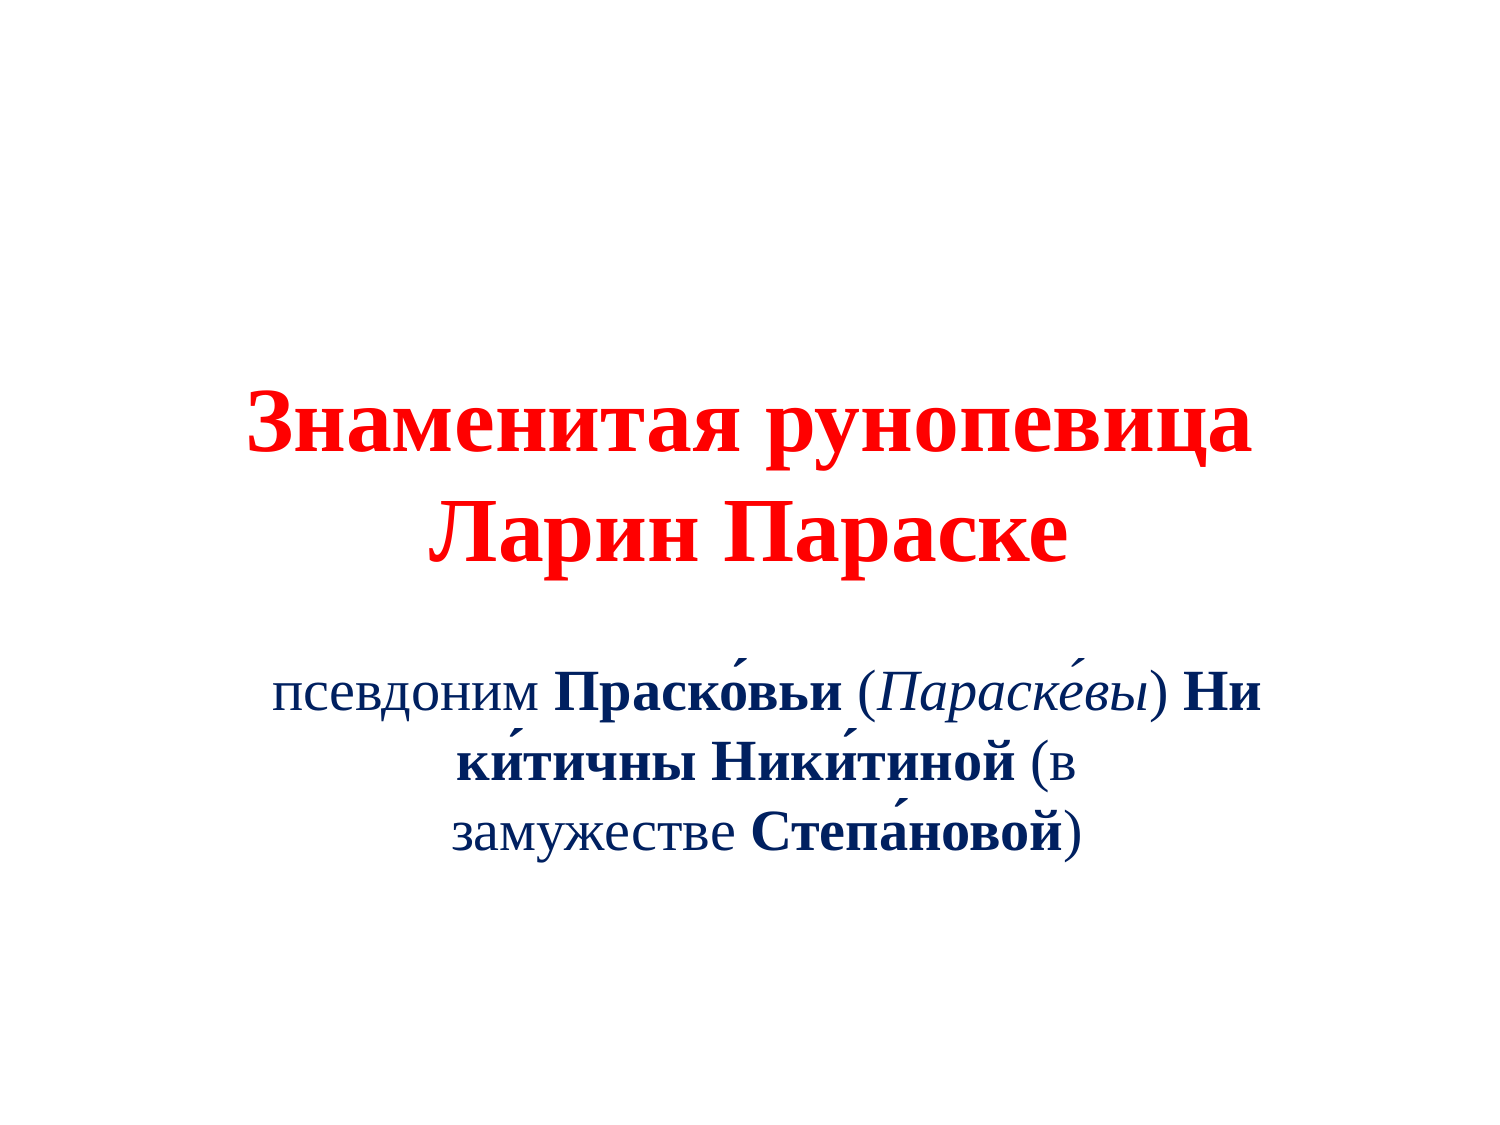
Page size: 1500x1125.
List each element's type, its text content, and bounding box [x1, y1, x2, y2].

title Знаменитая рунопевица Ларин Параске [112, 349, 1388, 591]
subtitle псевдоним Праско́вьи (Параске́вы) Ники́тичны Ники́тиной (в замужестве Степа́новой) [242, 645, 1293, 933]
